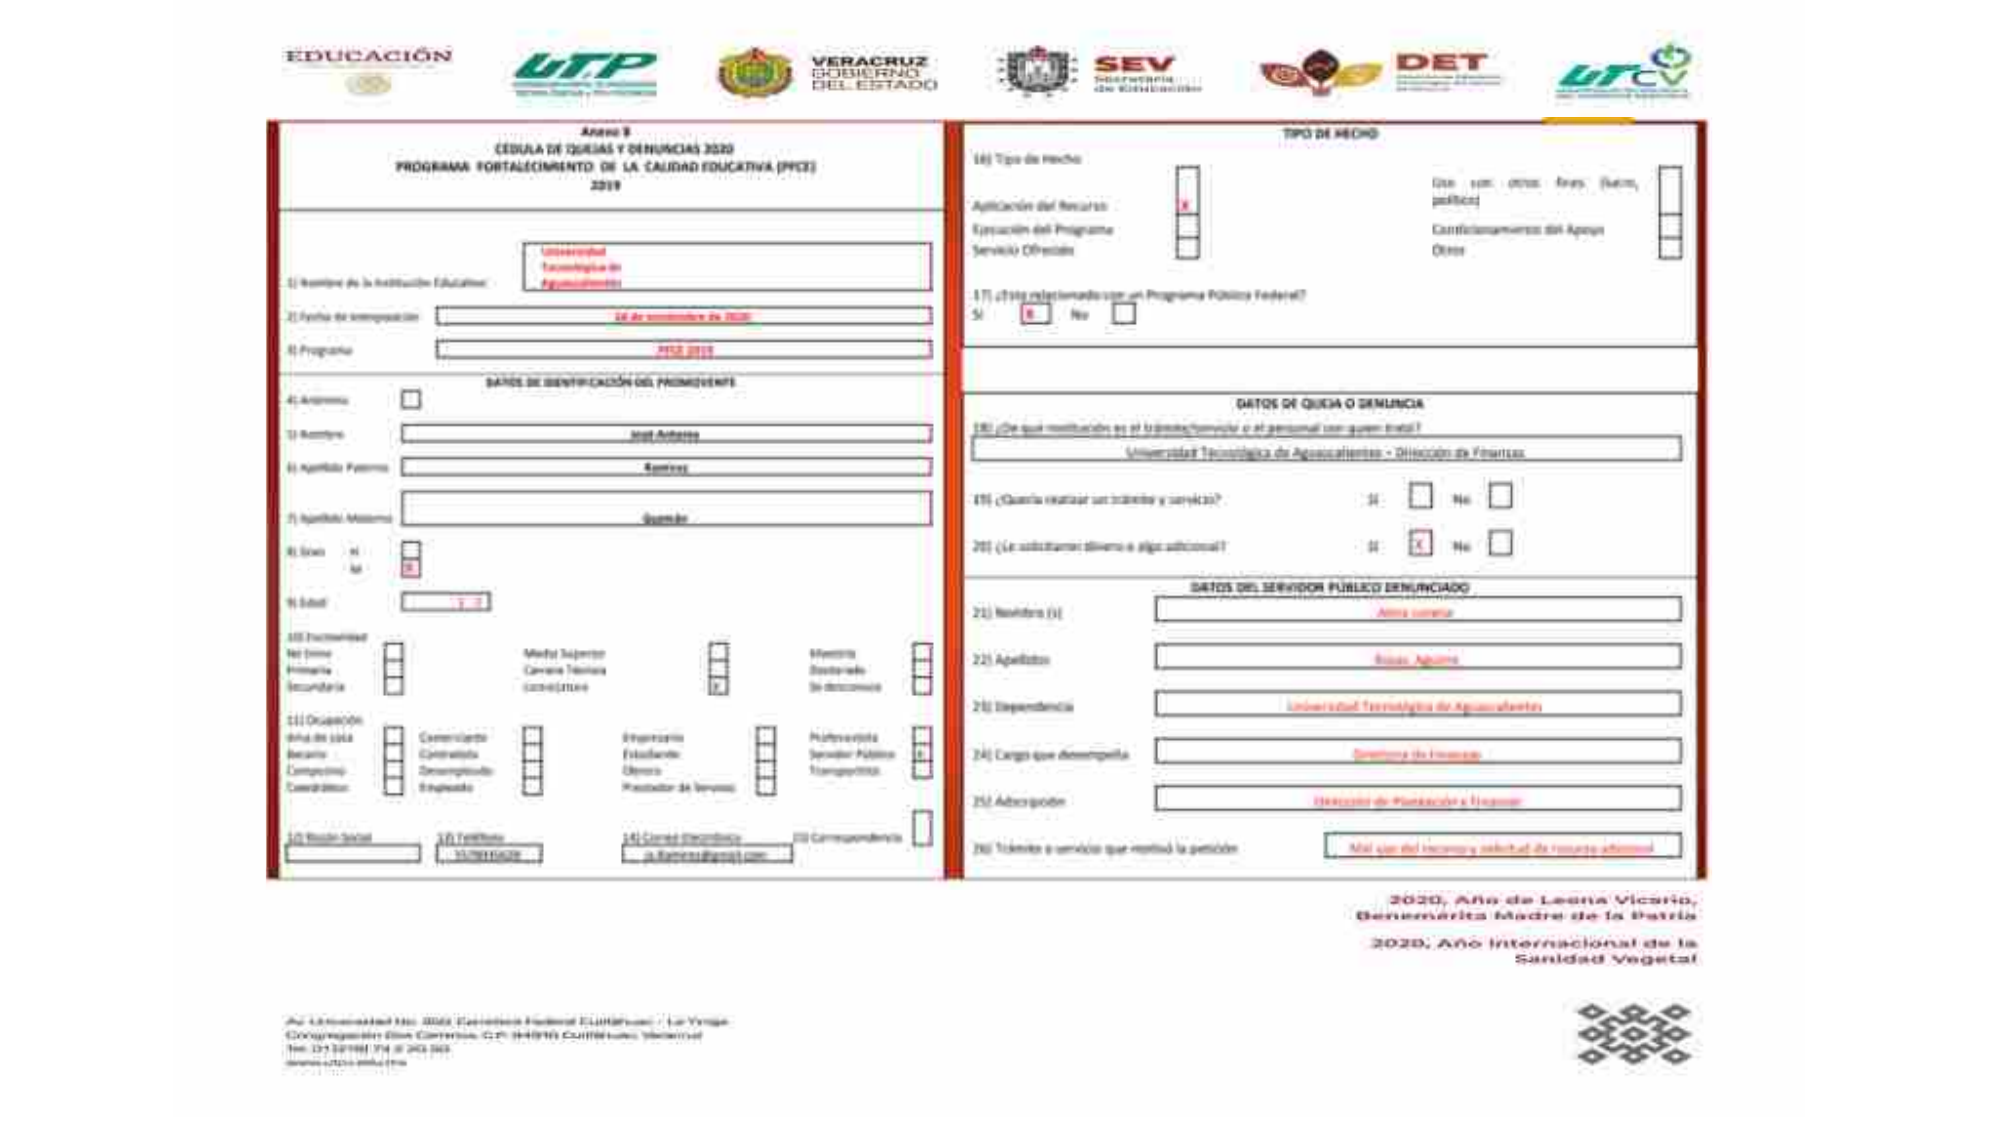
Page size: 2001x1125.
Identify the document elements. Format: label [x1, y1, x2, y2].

picture [173, 0, 1805, 1117]
